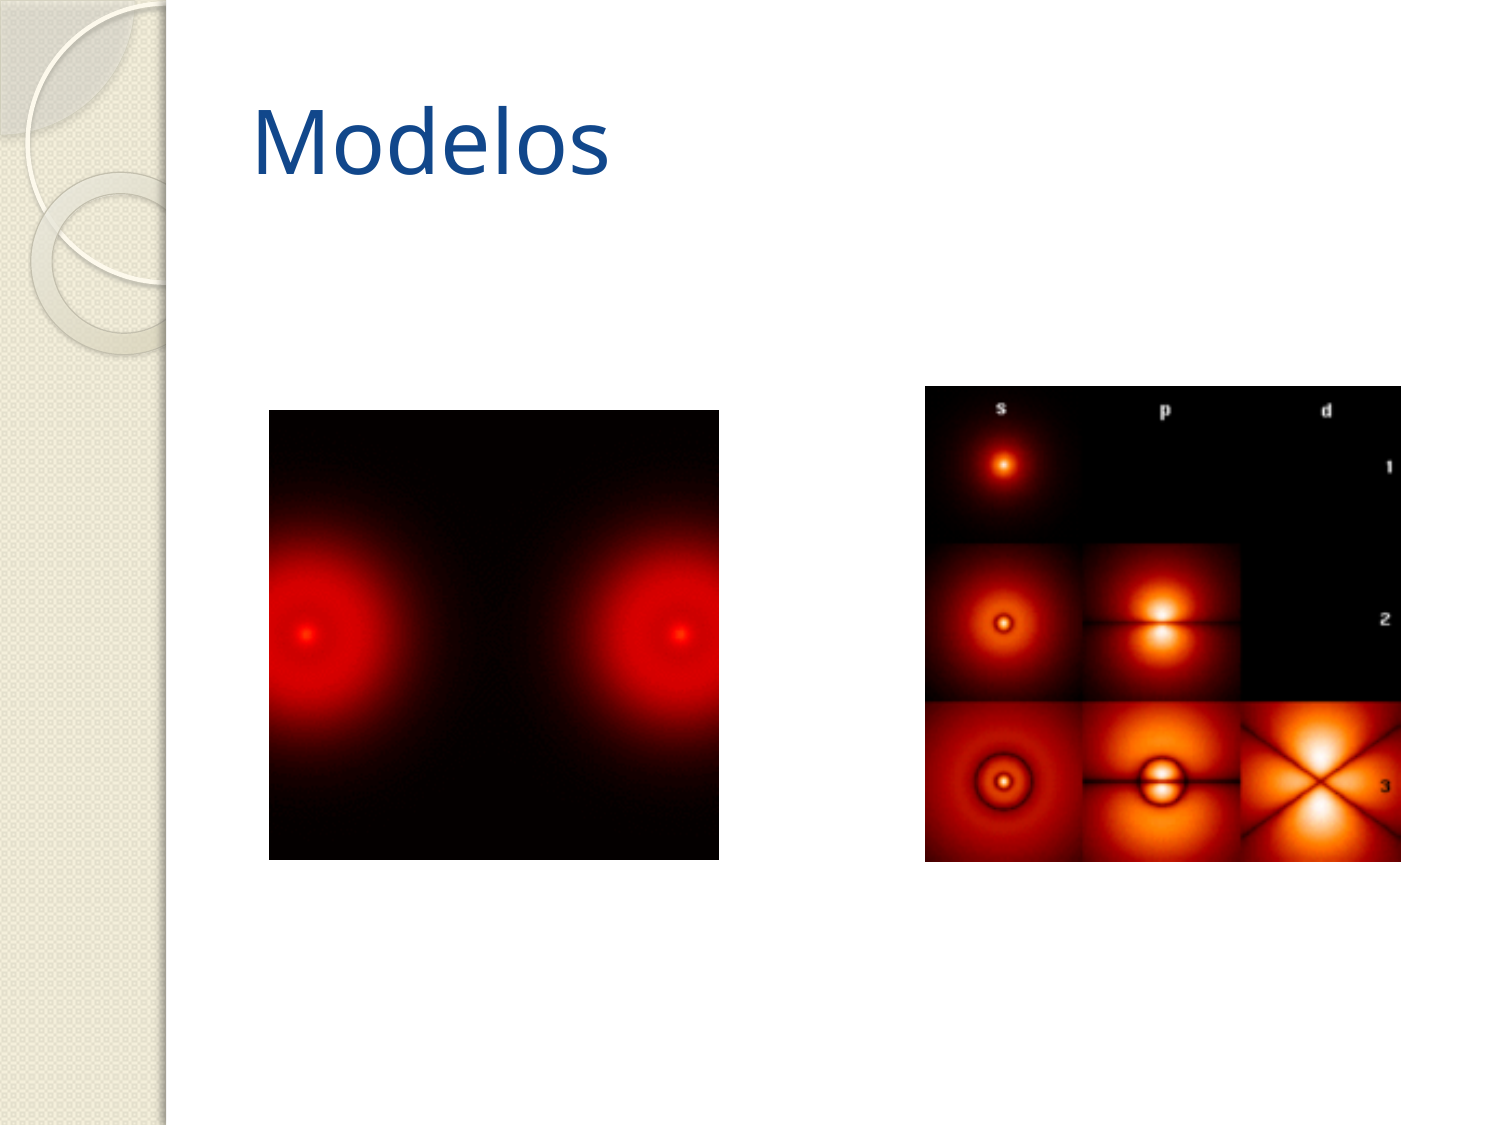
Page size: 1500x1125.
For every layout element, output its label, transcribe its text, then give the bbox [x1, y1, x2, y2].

picture [269, 409, 719, 860]
title Modelos [235, 45, 1466, 233]
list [925, 386, 1401, 862]
